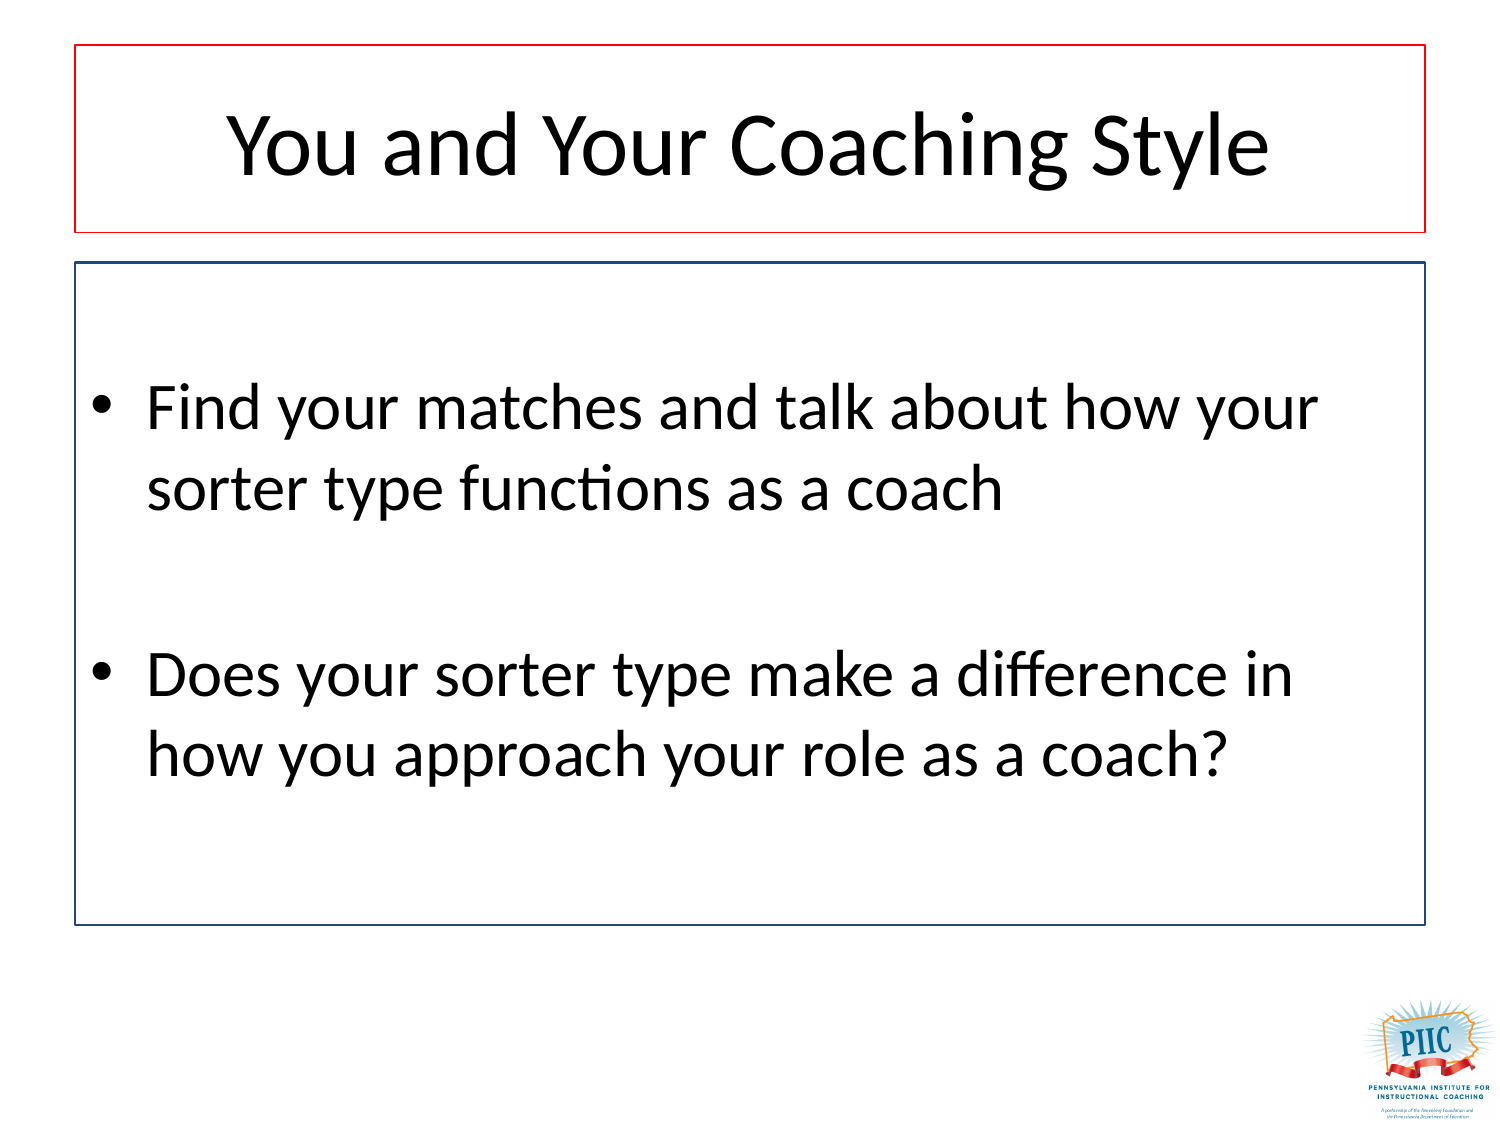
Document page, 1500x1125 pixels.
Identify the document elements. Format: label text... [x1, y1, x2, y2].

picture [1362, 999, 1496, 1121]
list Find your matches and talk about how your sorter type functions as a coach Does your sorter type make a difference in how you approach your role as a coach? [75, 262, 1425, 925]
title You and Your Coaching Style [75, 45, 1425, 233]
